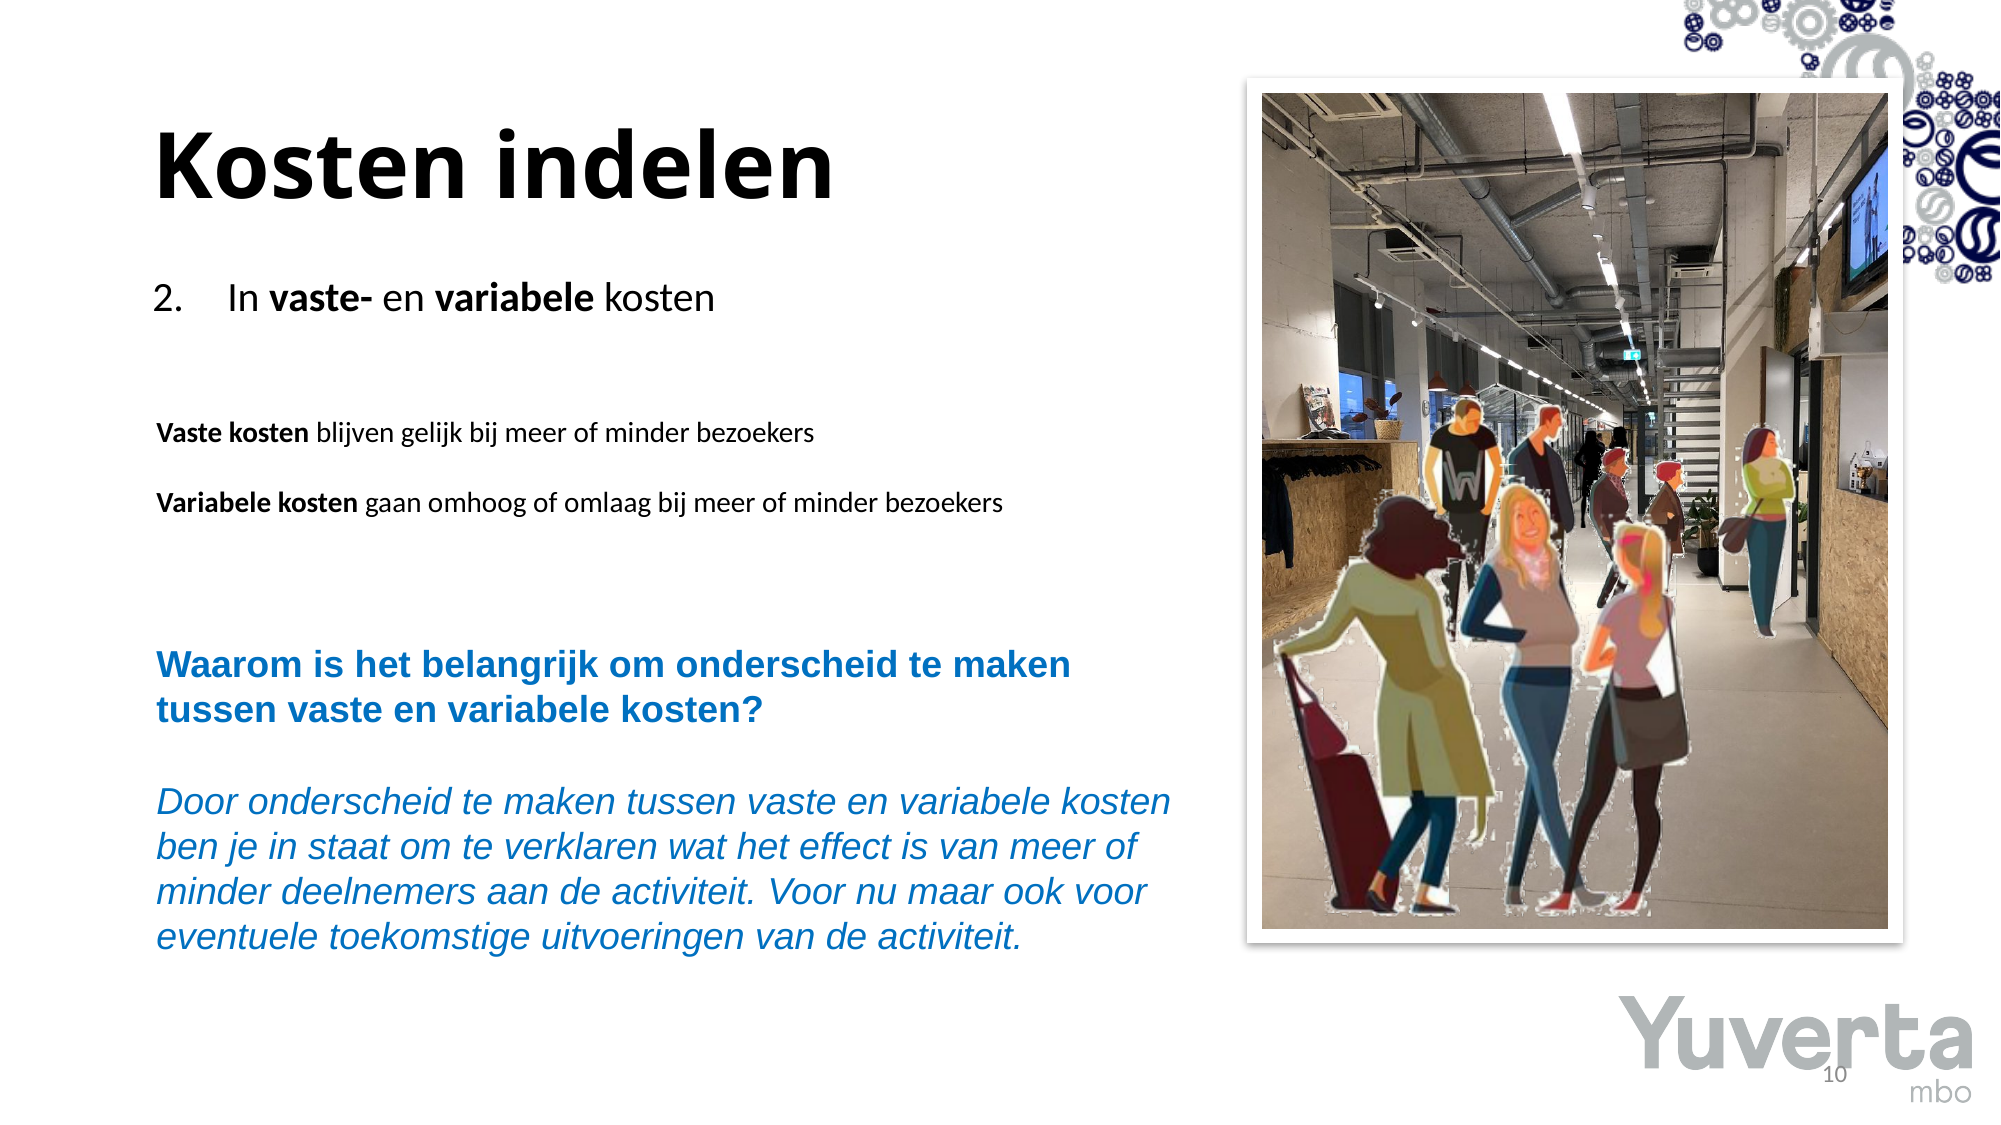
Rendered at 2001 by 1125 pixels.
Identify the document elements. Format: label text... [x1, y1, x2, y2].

text_box Vaste kosten blijven gelijk bij meer of minder bezoekers Variabele kosten gaan omhoog of omlaag bij meer of minder bezoekers [141, 405, 1204, 526]
title Kosten indelen [137, 59, 1863, 278]
picture [0, 0, 2000, 1125]
text_box In vaste- en variabele kosten [137, 262, 1139, 327]
slide_number 10 [1412, 1042, 1863, 1103]
text_box Door onderscheid te maken tussen vaste en variabele kosten ben je in staat om te verklaren wat het effect is van meer of minder deelnemers aan de activiteit. Voor nu maar ook voor eventuele toekomstige uitvoeringen van de activiteit. [141, 769, 1204, 965]
text_box Waarom is het belangrijk om onderscheid te maken tussen vaste en variabele kosten? [141, 632, 1163, 738]
